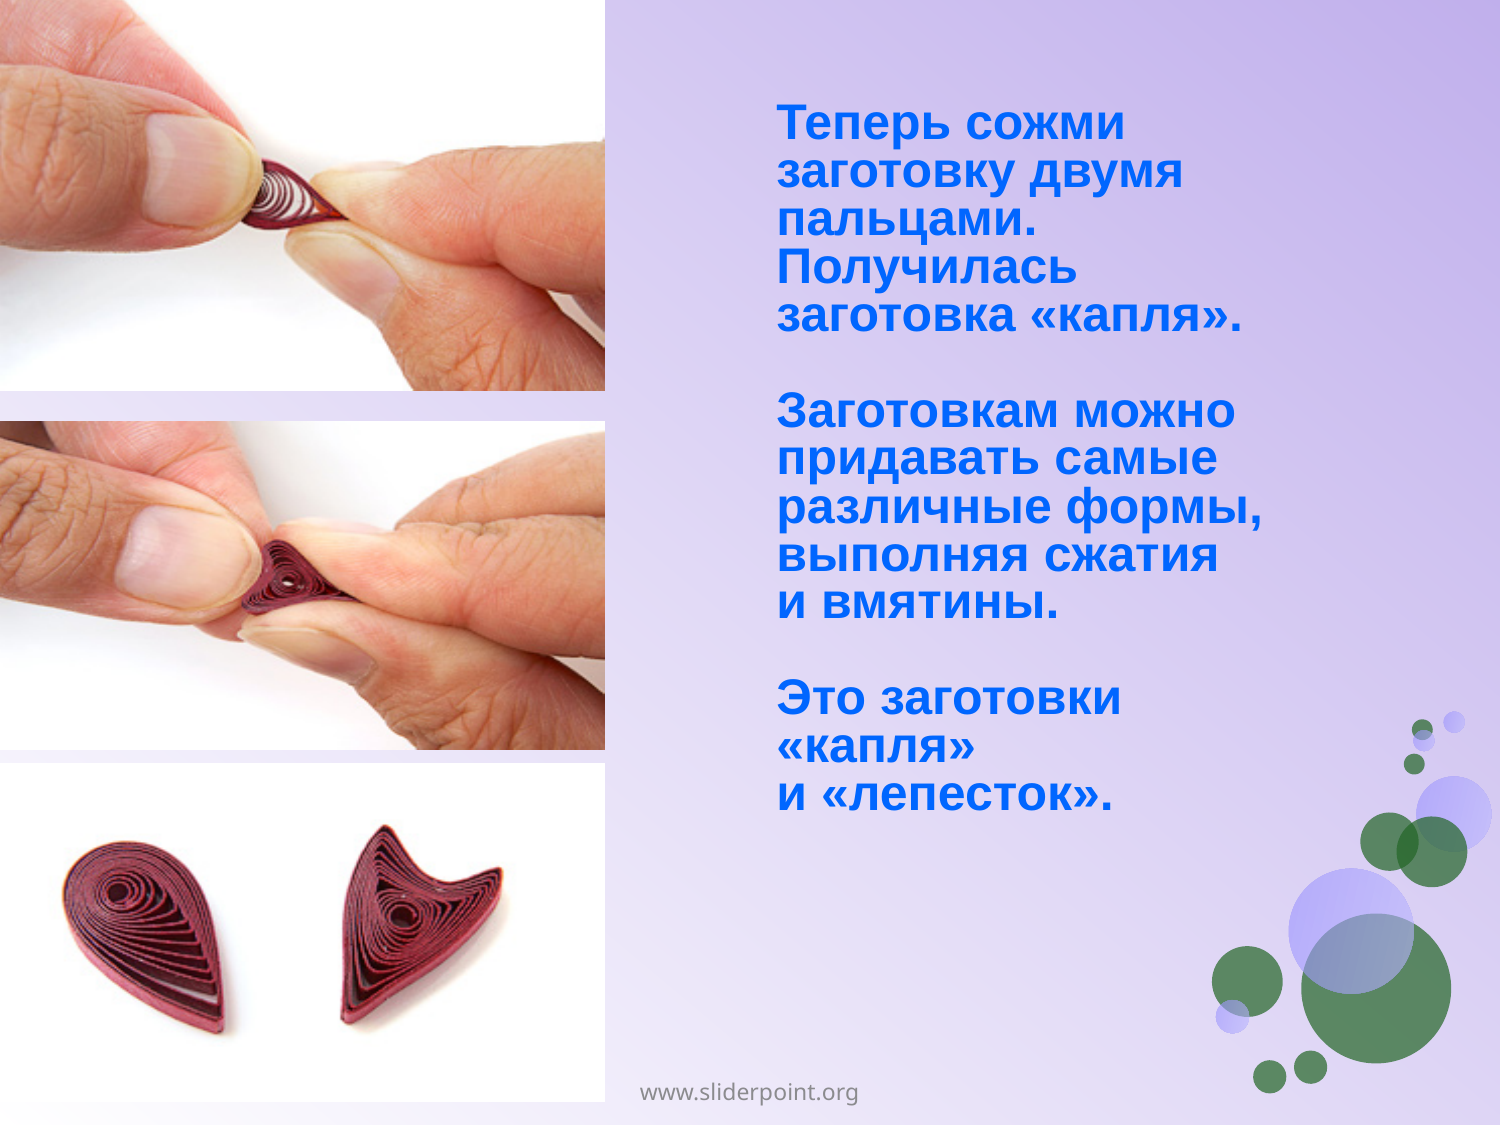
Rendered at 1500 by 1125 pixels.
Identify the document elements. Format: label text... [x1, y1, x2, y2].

picture [0, 762, 605, 1102]
picture [0, 0, 605, 391]
footer www.sliderpoint.org [647, 1069, 988, 1113]
picture [0, 421, 605, 751]
text_box Теперь сожми заготовку двумя пальцами. Получилась заготовка «капля». Заготовкам можно придавать самые различные формы, выполняя сжатия и вмятины. Это заготовки «капля» и «лепесток». [761, 93, 1336, 876]
